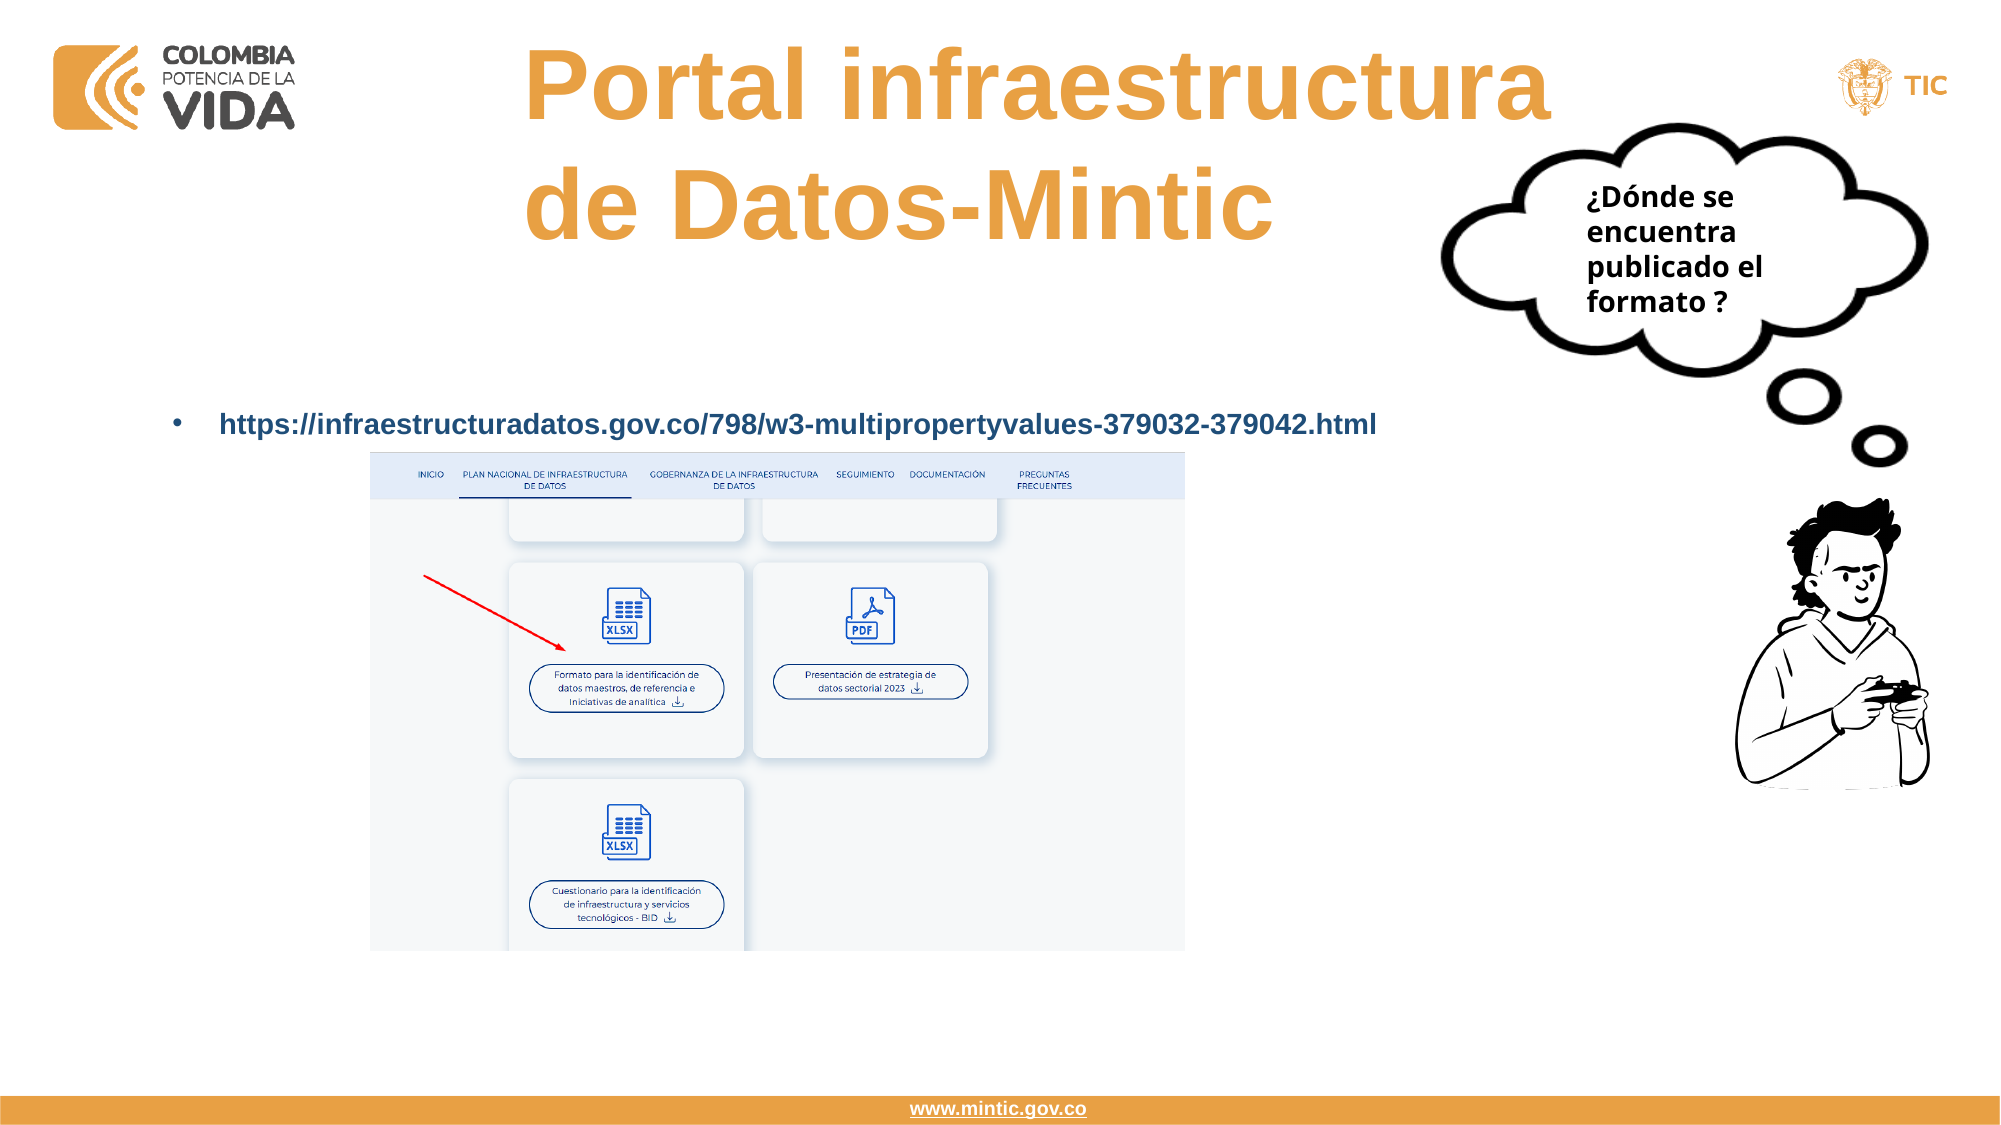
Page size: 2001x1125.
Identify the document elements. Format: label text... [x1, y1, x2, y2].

text_box www.mintic.gov.co [908, 1094, 1092, 1120]
picture [0, 0, 2001, 1125]
text_box Portal infraestructura de Datos-Mintic [508, 12, 1614, 268]
text_box https://infraestructuradatos.gov.co/798/w3-multipropertyvalues-379032-379042.html [172, 403, 1382, 440]
